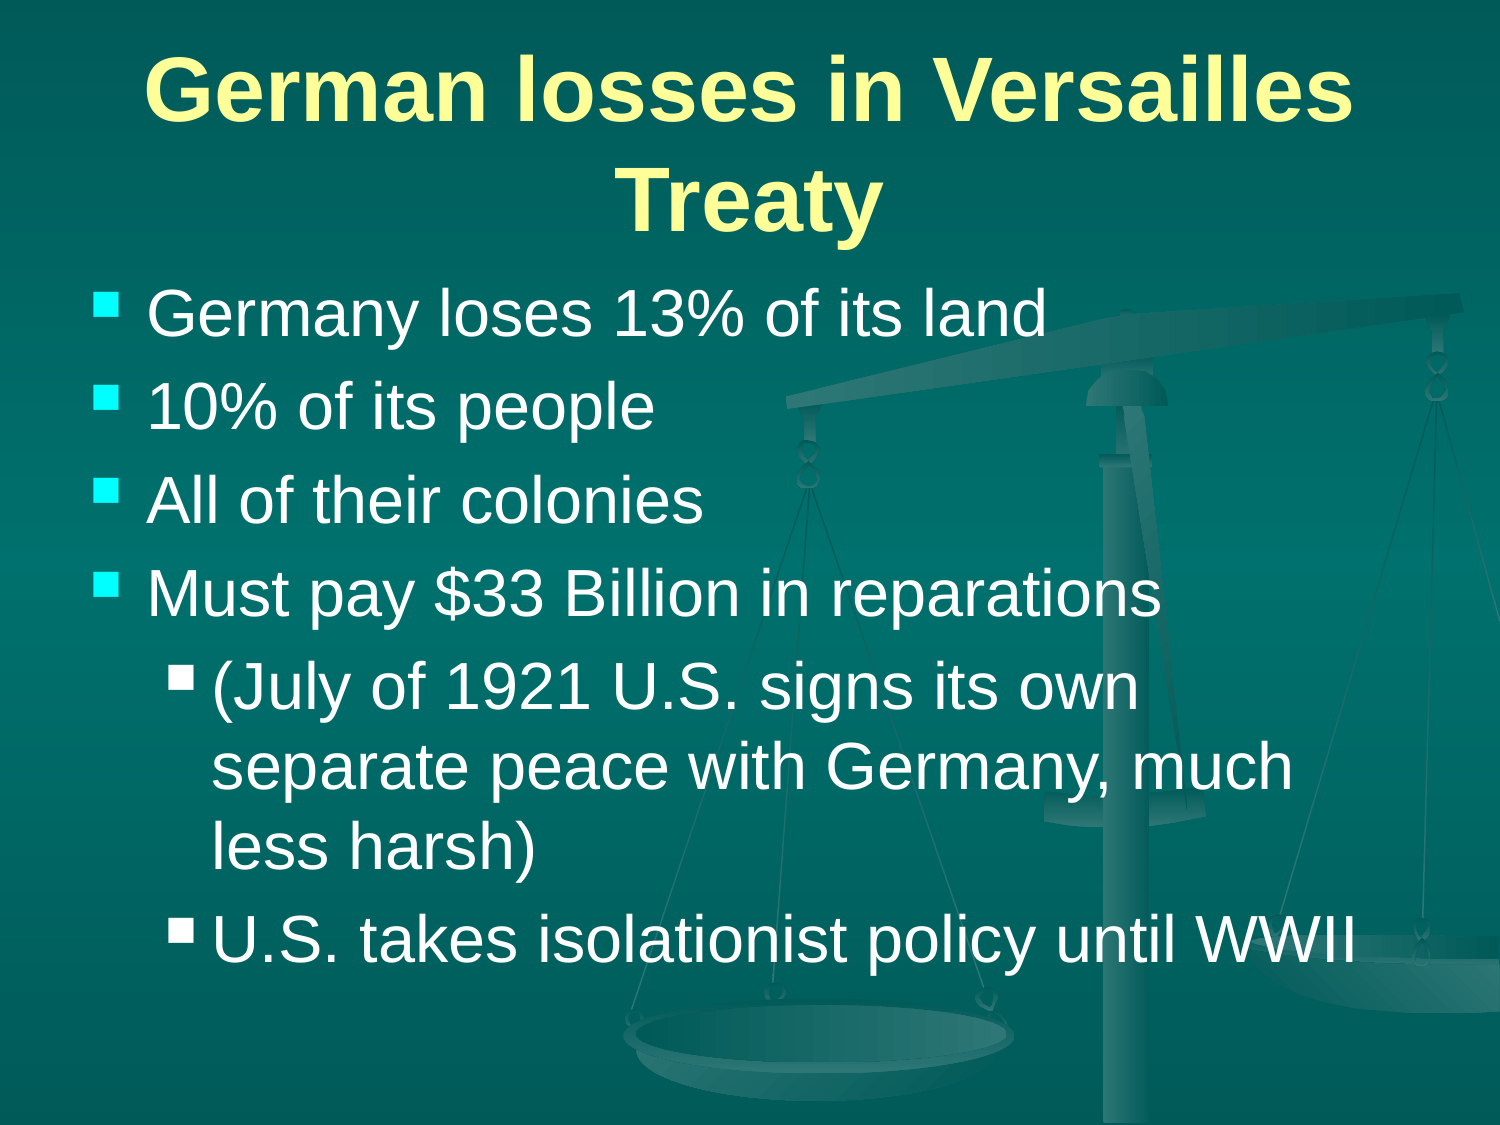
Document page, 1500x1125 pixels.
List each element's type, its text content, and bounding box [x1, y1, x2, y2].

title German losses in Versailles Treaty [74, 45, 1426, 234]
list Germany loses 13% of its land 10% of its people All of their colonies Must pay $33 Billion in reparations (July of 1921 U.S. signs its own separate peace with Germany, much less harsh) U.S. takes isolationist policy until WWII [74, 262, 1426, 1006]
